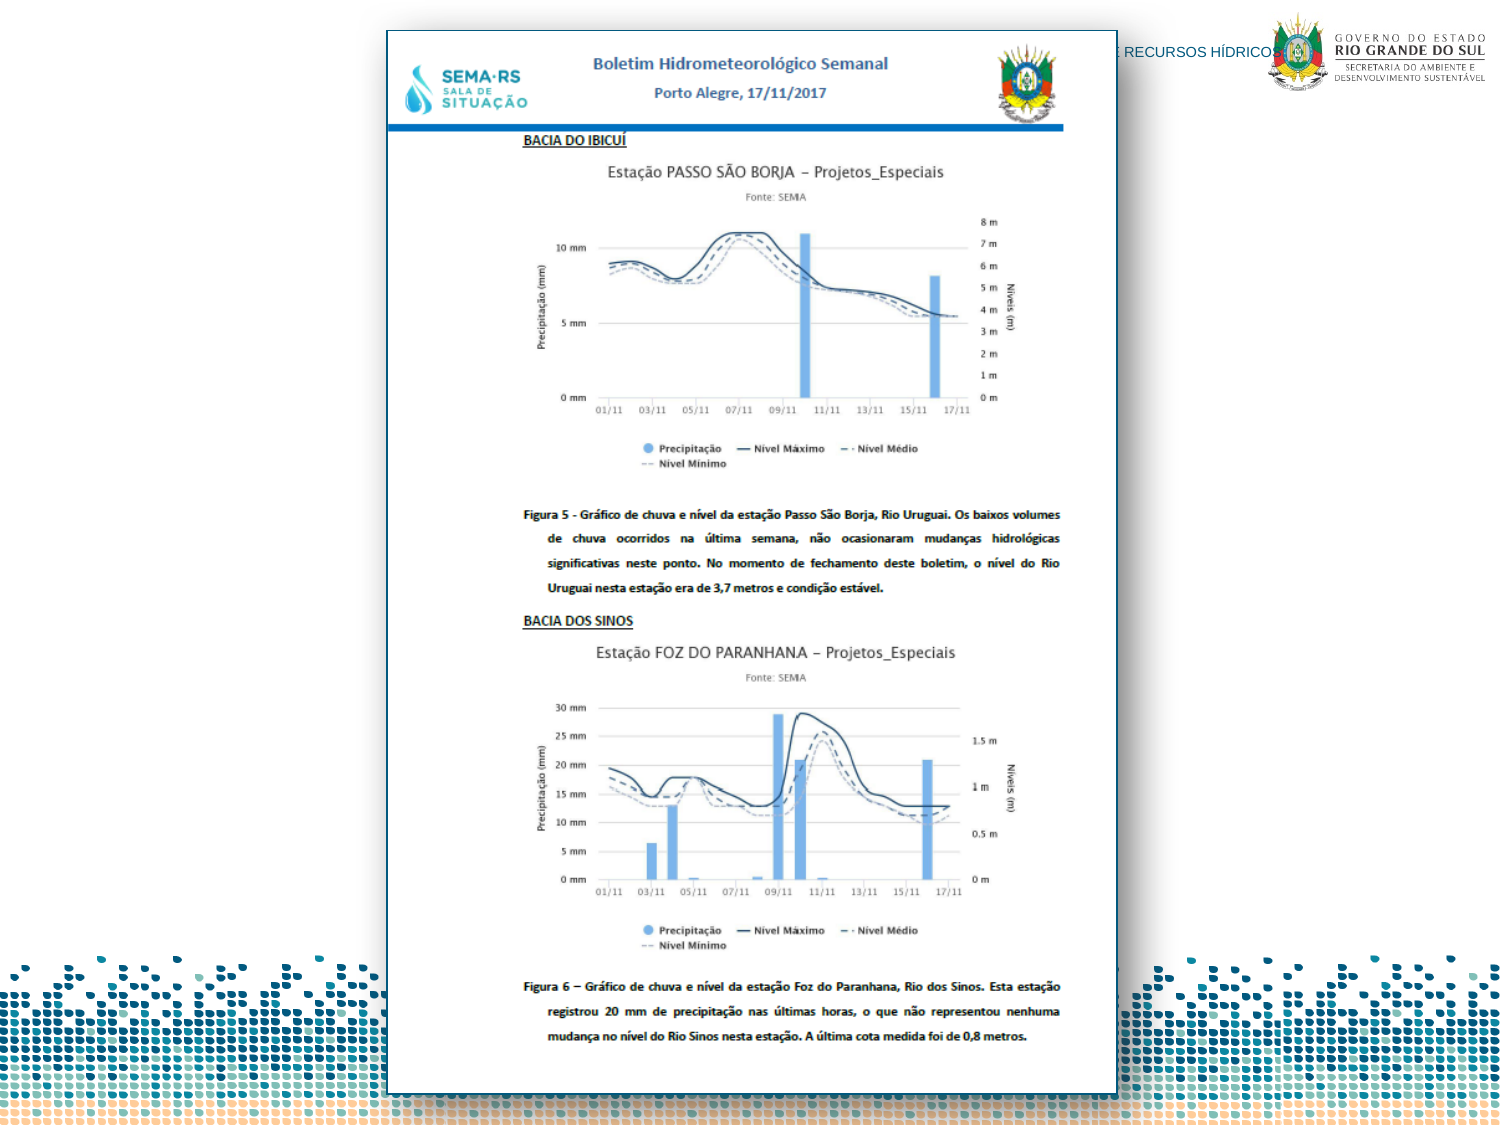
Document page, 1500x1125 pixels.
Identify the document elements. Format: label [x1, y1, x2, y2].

picture [1214, 47, 1219, 57]
picture [1268, 12, 1485, 91]
picture [389, 32, 1115, 1092]
picture [0, 955, 1500, 1125]
